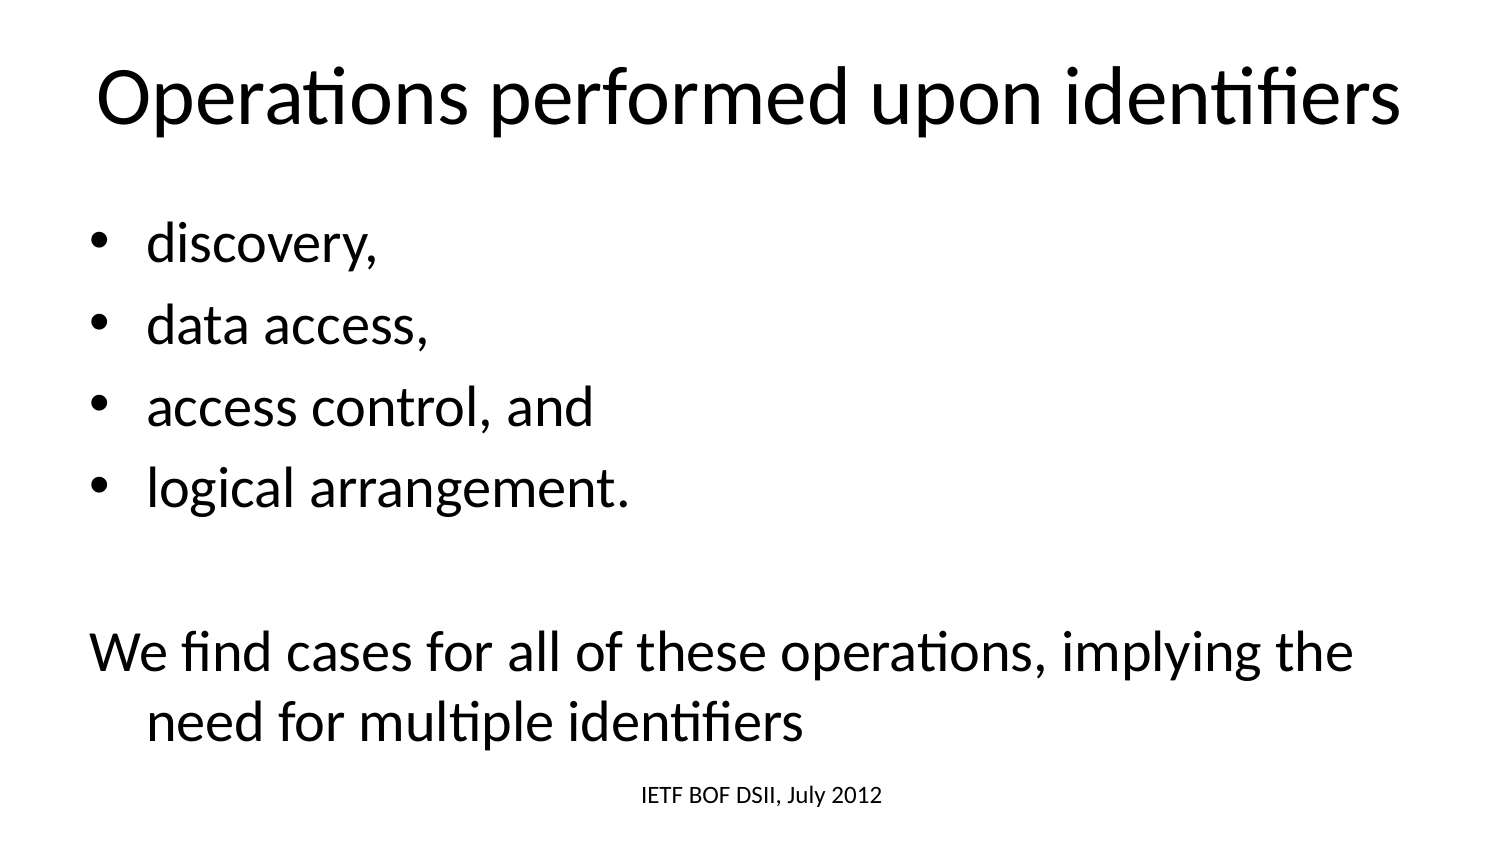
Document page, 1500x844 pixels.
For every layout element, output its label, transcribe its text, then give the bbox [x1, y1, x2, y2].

list discovery, data access, access control, and logical arrangement. We find cases for all of these operations, implying the need for multiple identifiers [75, 196, 1425, 754]
title Operations performed upon identifiers [75, 33, 1425, 175]
